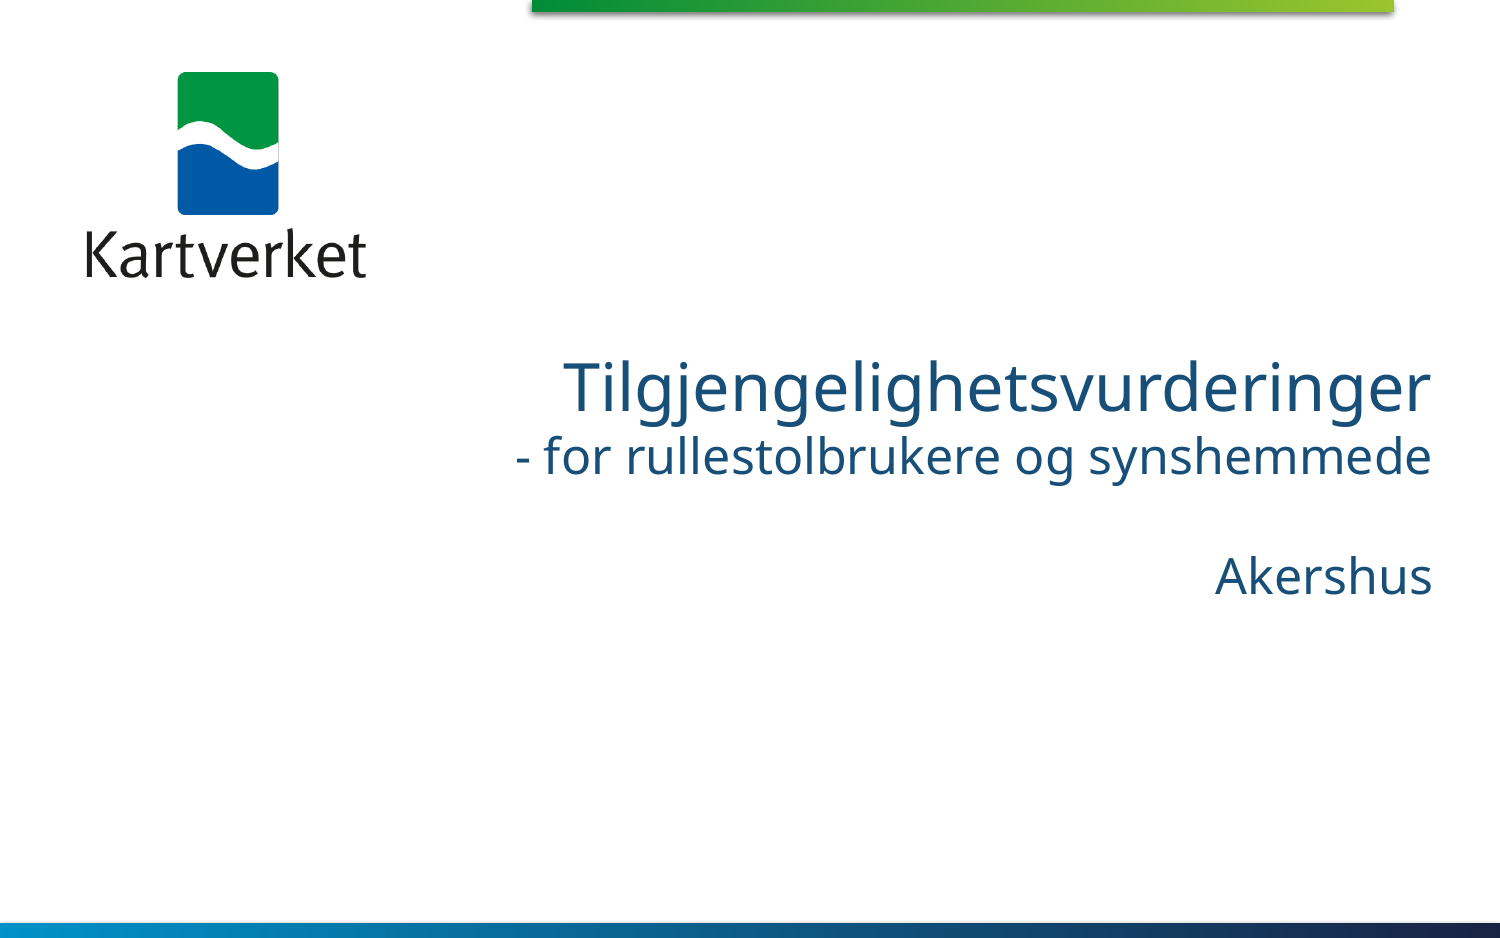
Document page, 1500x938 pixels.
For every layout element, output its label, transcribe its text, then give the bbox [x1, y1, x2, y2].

text_box Tilgjengelighetsvurderinger - for rullestolbrukere og synshemmede Akershus [66, 337, 1449, 613]
